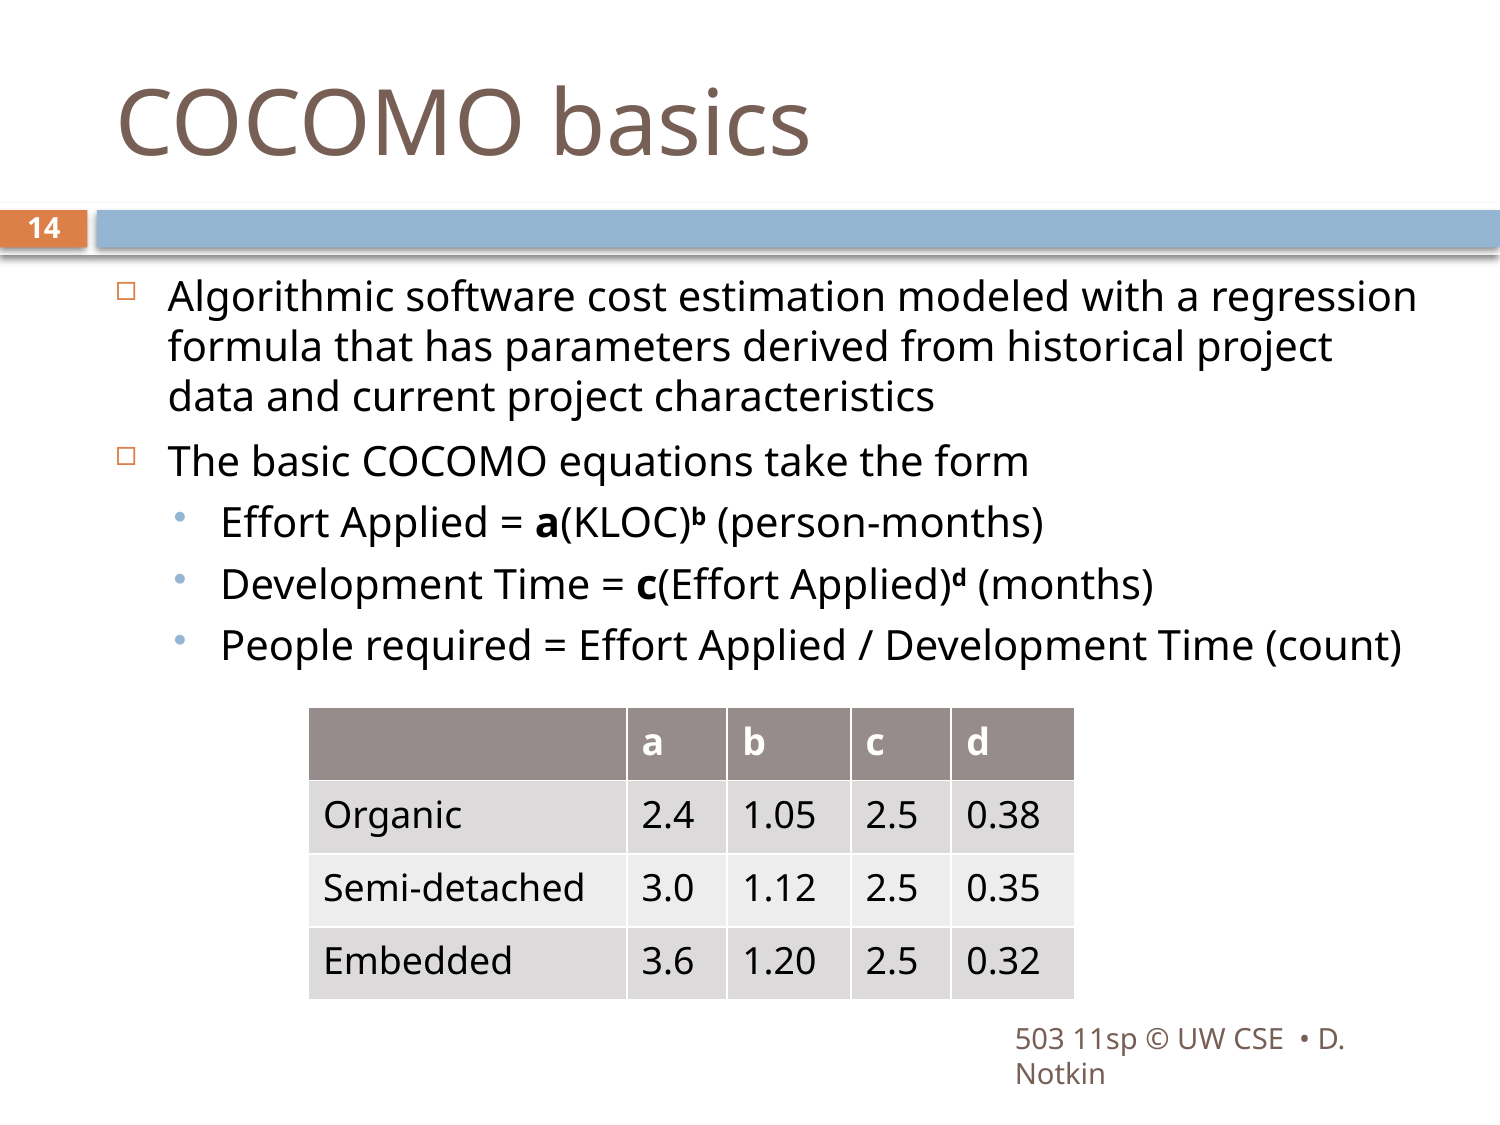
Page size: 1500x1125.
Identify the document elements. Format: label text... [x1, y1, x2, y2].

table_cell 3.6 [628, 928, 726, 999]
table_cell Semi-detached [309, 855, 626, 926]
table_cell 0.32 [952, 928, 1074, 999]
table_cell 2.5 [852, 781, 950, 853]
table_cell 0.35 [952, 855, 1074, 926]
table_cell Organic [309, 781, 626, 853]
table_cell 1.20 [728, 928, 850, 999]
table_cell 2.4 [628, 781, 726, 853]
table_cell 2.5 [852, 928, 950, 999]
table_cell 0.38 [952, 781, 1074, 853]
table_header c [852, 708, 950, 780]
table_cell 2.5 [852, 855, 950, 926]
slide_number 503 11sp © UW CSE • D. Notkin [999, 1025, 1438, 1085]
title COCOMO basics [100, 37, 1438, 200]
table_cell 1.12 [728, 855, 850, 926]
table_cell 3.0 [628, 855, 726, 926]
table_cell 1.05 [728, 781, 850, 853]
table_header [309, 708, 626, 780]
table_header b [728, 708, 850, 780]
list Algorithmic software cost estimation modeled with a regression formula that has parameters derived from historical project data and current project characteristics The basic COCOMO equations take the form Effort Applied = a(KLOC)b (person-months) Development Time = c(Effort Applied)d (months) People required = Effort Applied / Development Time (count) [100, 262, 1438, 1000]
table_header d [952, 708, 1074, 780]
table_header a [628, 708, 726, 780]
slide_number 14 [0, 208, 88, 249]
table_cell Embedded [309, 928, 626, 999]
